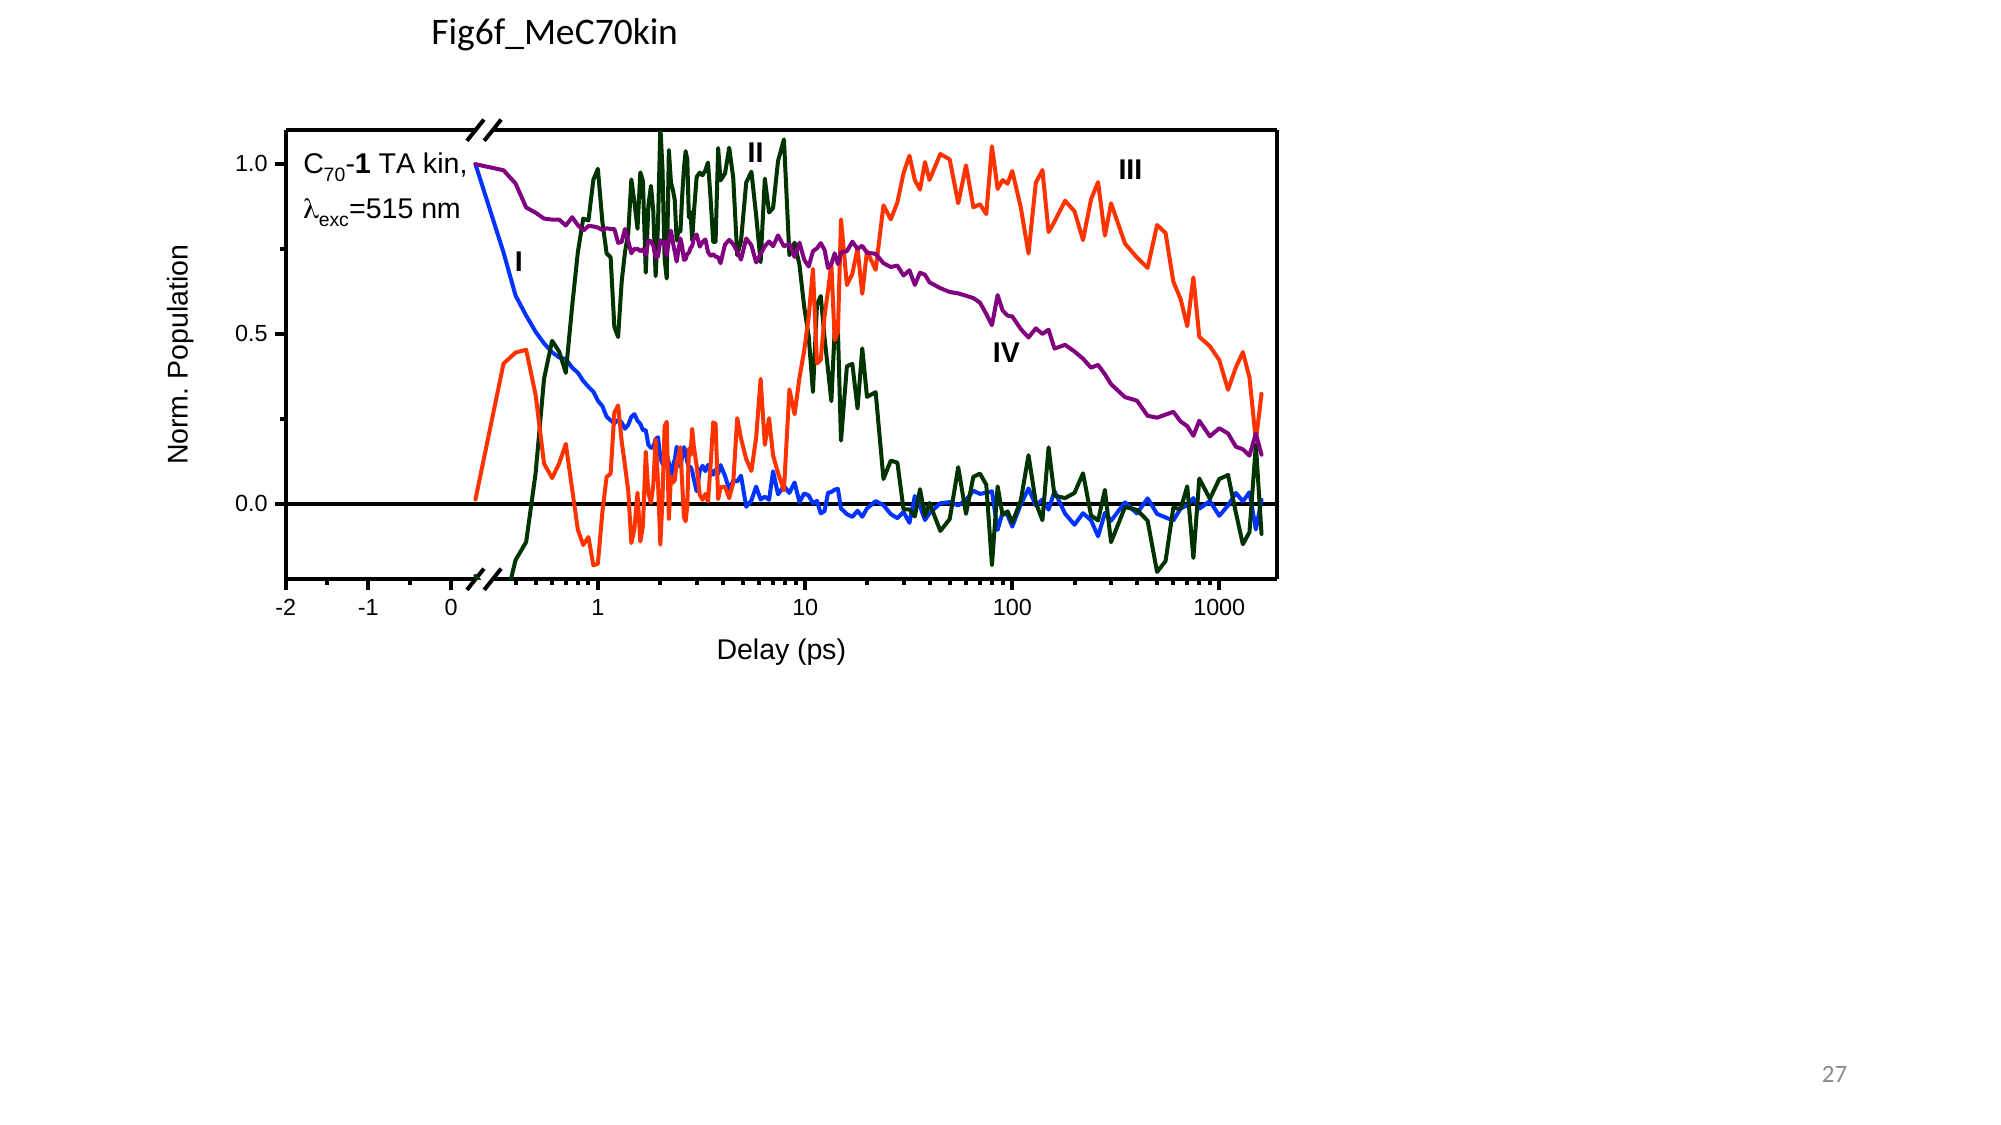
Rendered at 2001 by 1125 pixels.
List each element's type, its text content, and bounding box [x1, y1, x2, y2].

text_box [0, 0, 1602, 1125]
slide_number 27 [1602, 1042, 1863, 1103]
